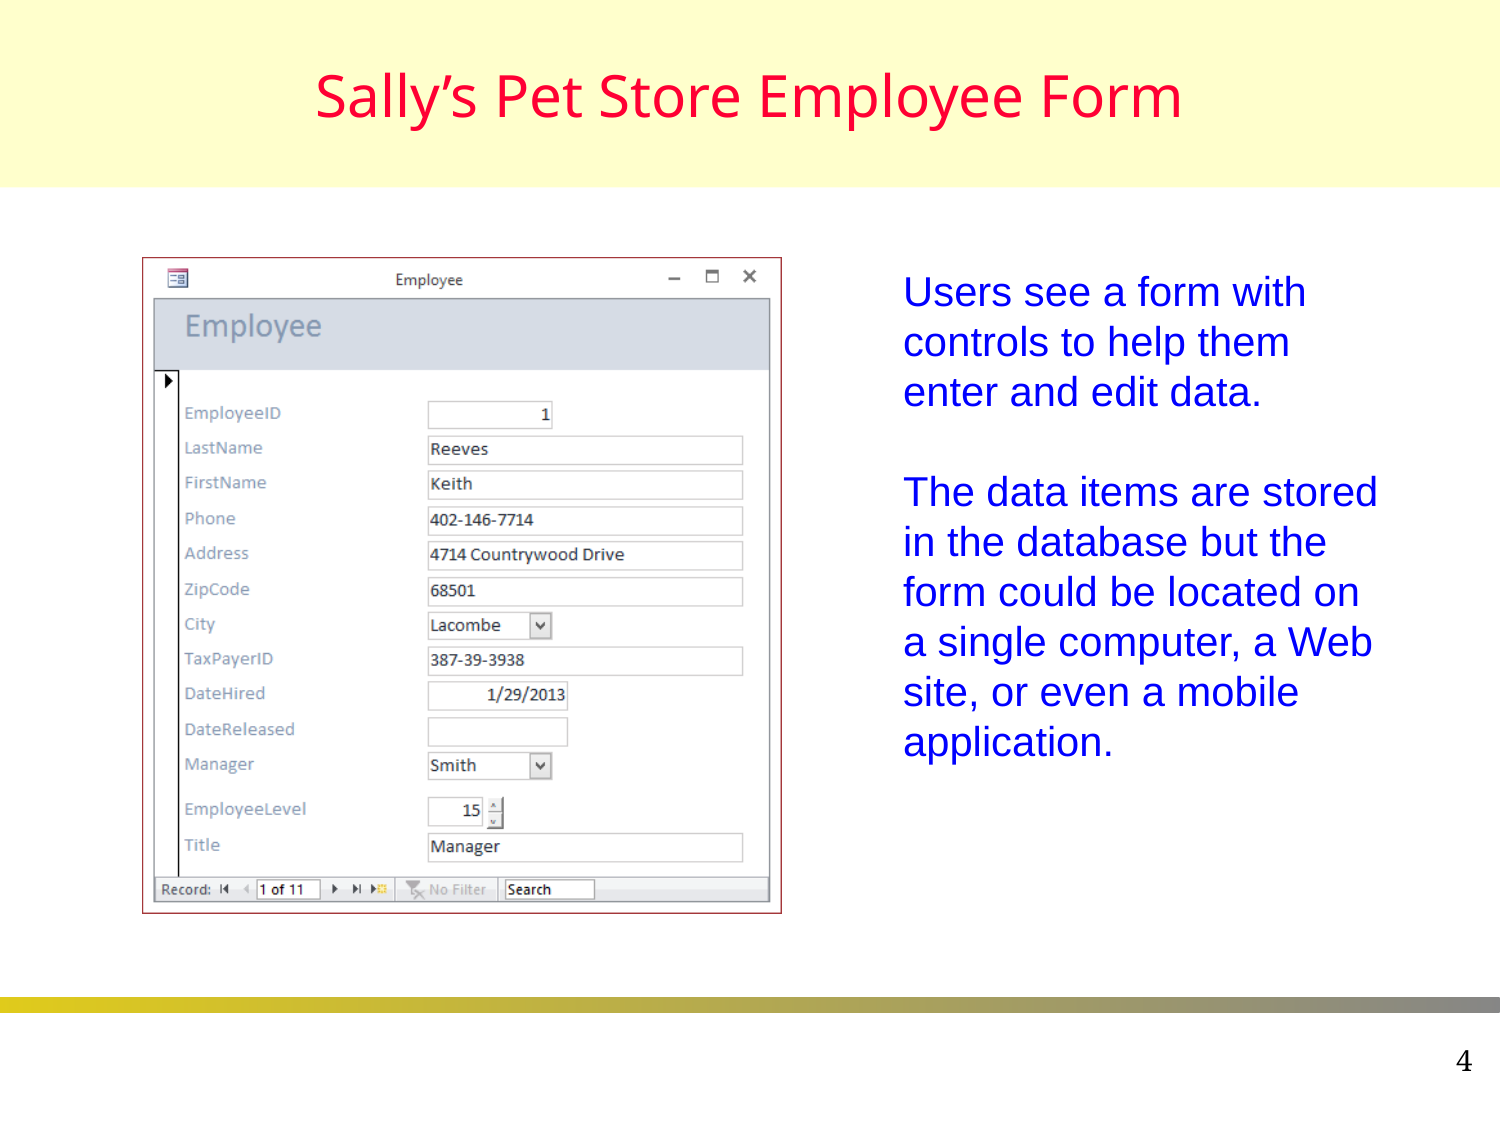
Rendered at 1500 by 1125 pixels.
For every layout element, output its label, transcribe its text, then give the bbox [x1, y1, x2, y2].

title Sally’s Pet Store Employee Form [0, 0, 1500, 188]
text_box Users see a form with controls to help them enter and edit data. The data items are stored in the database but the form could be located on a single computer, a Web site, or even a mobile application. [888, 257, 1408, 772]
slide_number 4 [1174, 1024, 1488, 1101]
picture [142, 256, 782, 914]
